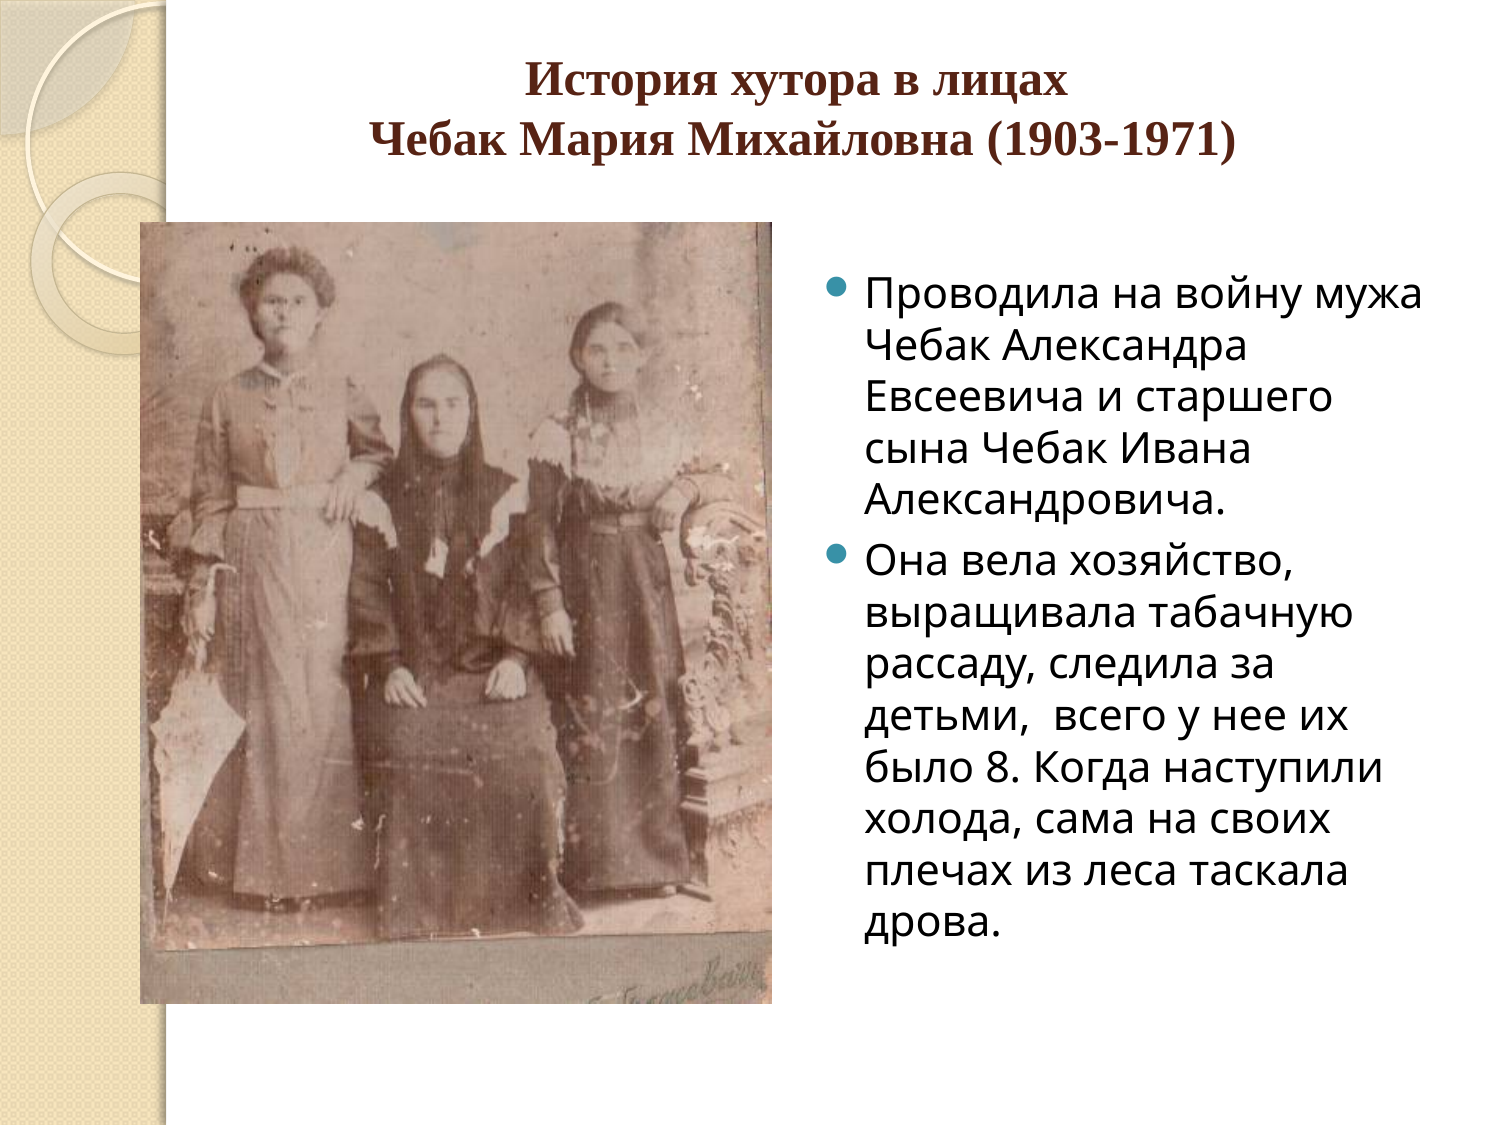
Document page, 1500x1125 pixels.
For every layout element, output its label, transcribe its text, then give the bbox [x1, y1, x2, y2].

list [140, 222, 773, 1004]
list Проводила на войну мужа Чебак Александра Евсеевича и старшего сына Чебак Ивана Александровича. Она вела хозяйство, выращивала табачную рассаду, следила за детьми, всего у нее их было 8. Когда наступили холода, сама на своих плечах из леса таскала дрова. [796, 257, 1466, 962]
title История хутора в лицах Чебак Мария Михайловна (1903-1971) [210, 35, 1395, 176]
